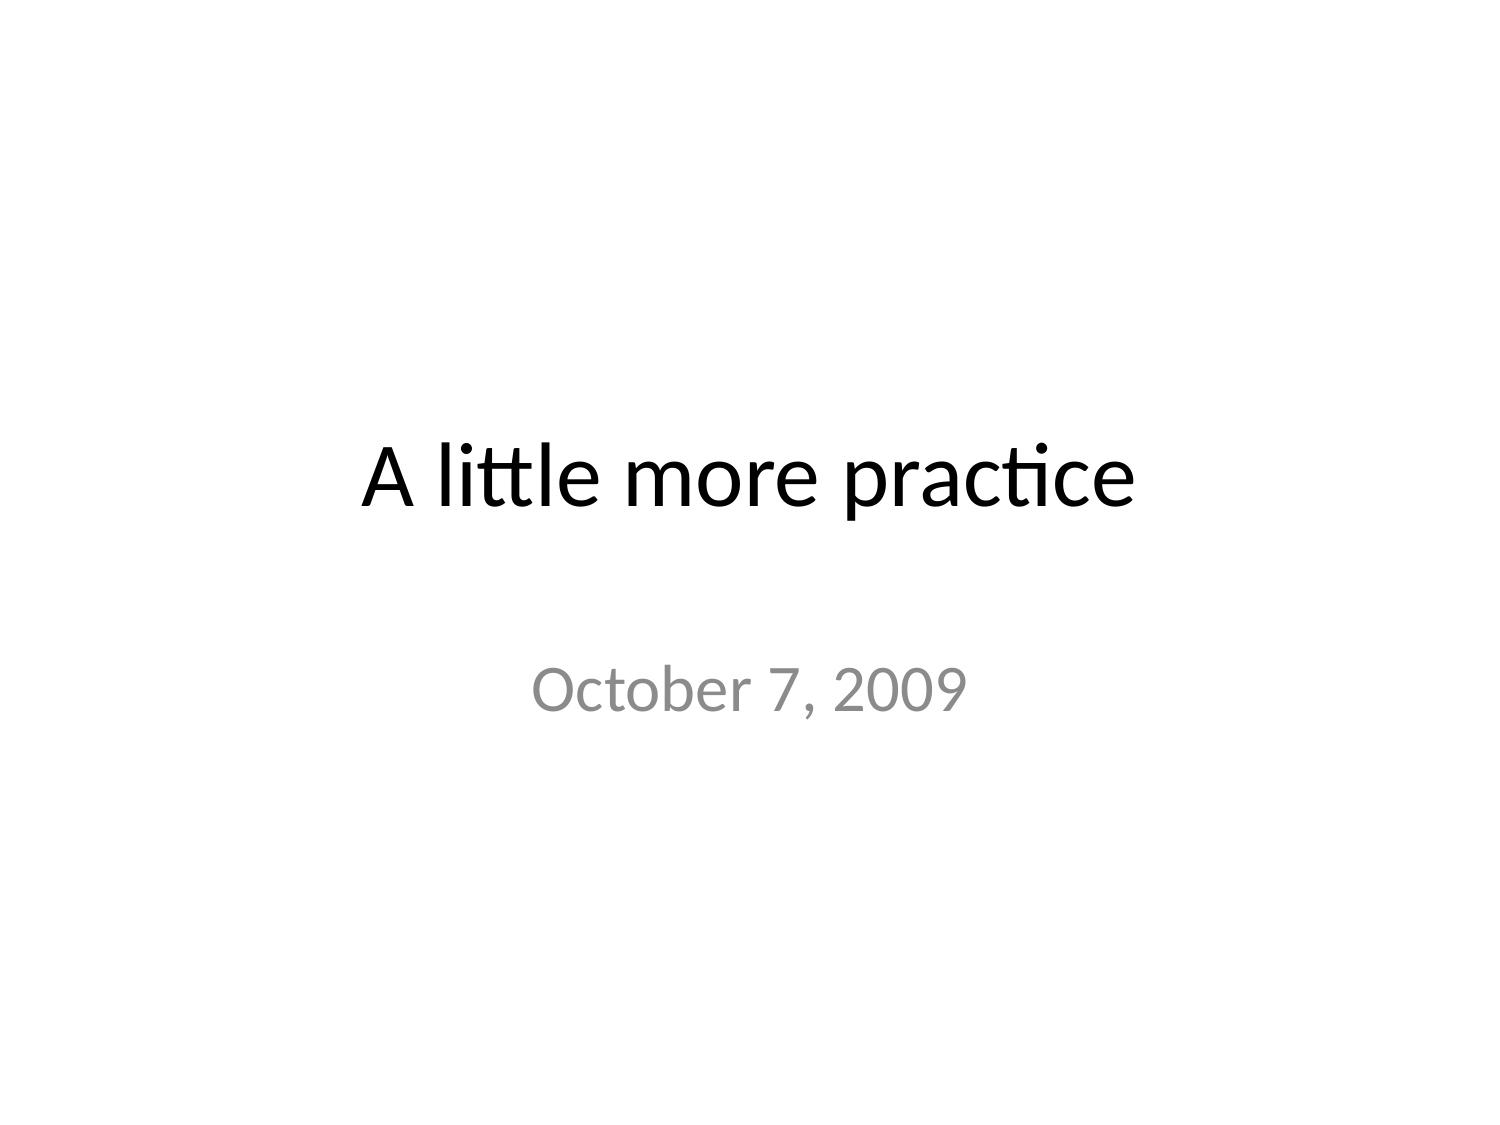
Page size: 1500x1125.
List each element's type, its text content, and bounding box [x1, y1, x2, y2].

title A little more practice [112, 349, 1388, 591]
subtitle October 7, 2009 [225, 637, 1275, 925]
